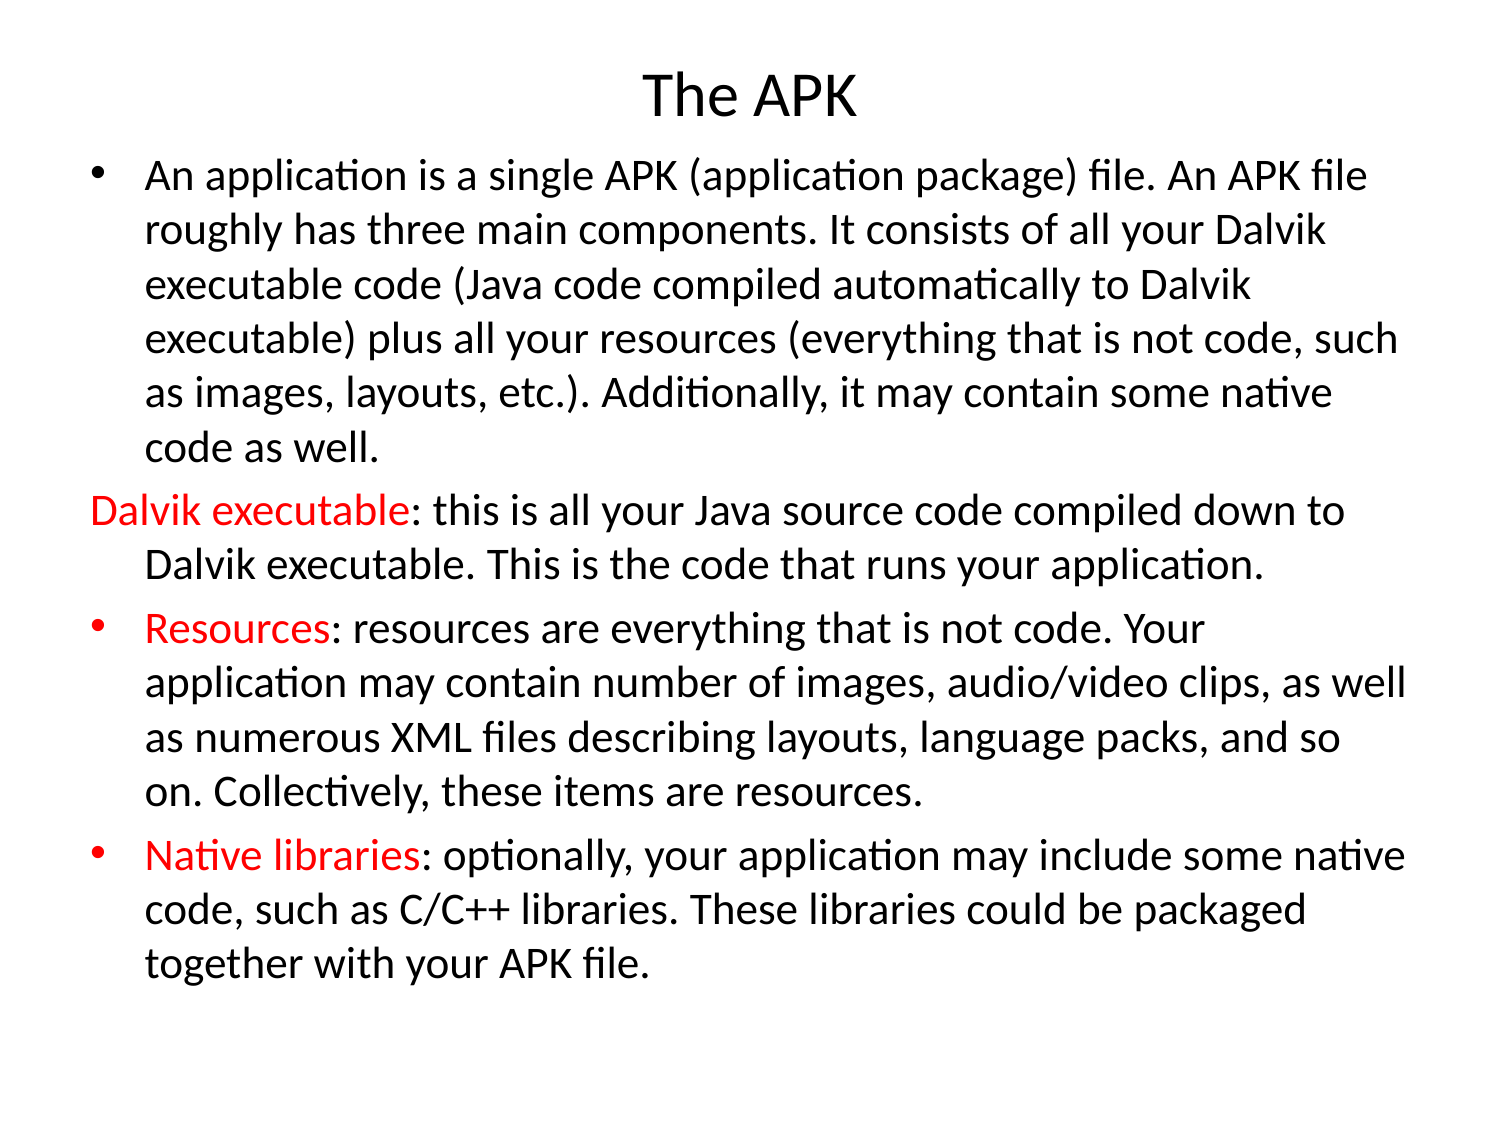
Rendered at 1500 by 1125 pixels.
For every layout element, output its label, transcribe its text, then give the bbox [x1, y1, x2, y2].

title The APK [75, 45, 1425, 137]
list An application is a single APK (application package) file. An APK file roughly has three main components. It consists of all your Dalvik executable code (Java code compiled automatically to Dalvik executable) plus all your resources (everything that is not code, such as images, layouts, etc.). Additionally, it may contain some native code as well. Dalvik executable: this is all your Java source code compiled down to Dalvik executable. This is the code that runs your application. Resources: resources are everything that is not code. Your application may contain number of images, audio/video clips, as well as numerous XML files describing layouts, language packs, and so on. Collectively, these items are resources. Native libraries: optionally, your application may include some native code, such as C/C++ libraries. These libraries could be packaged together with your APK file. [75, 137, 1425, 1005]
